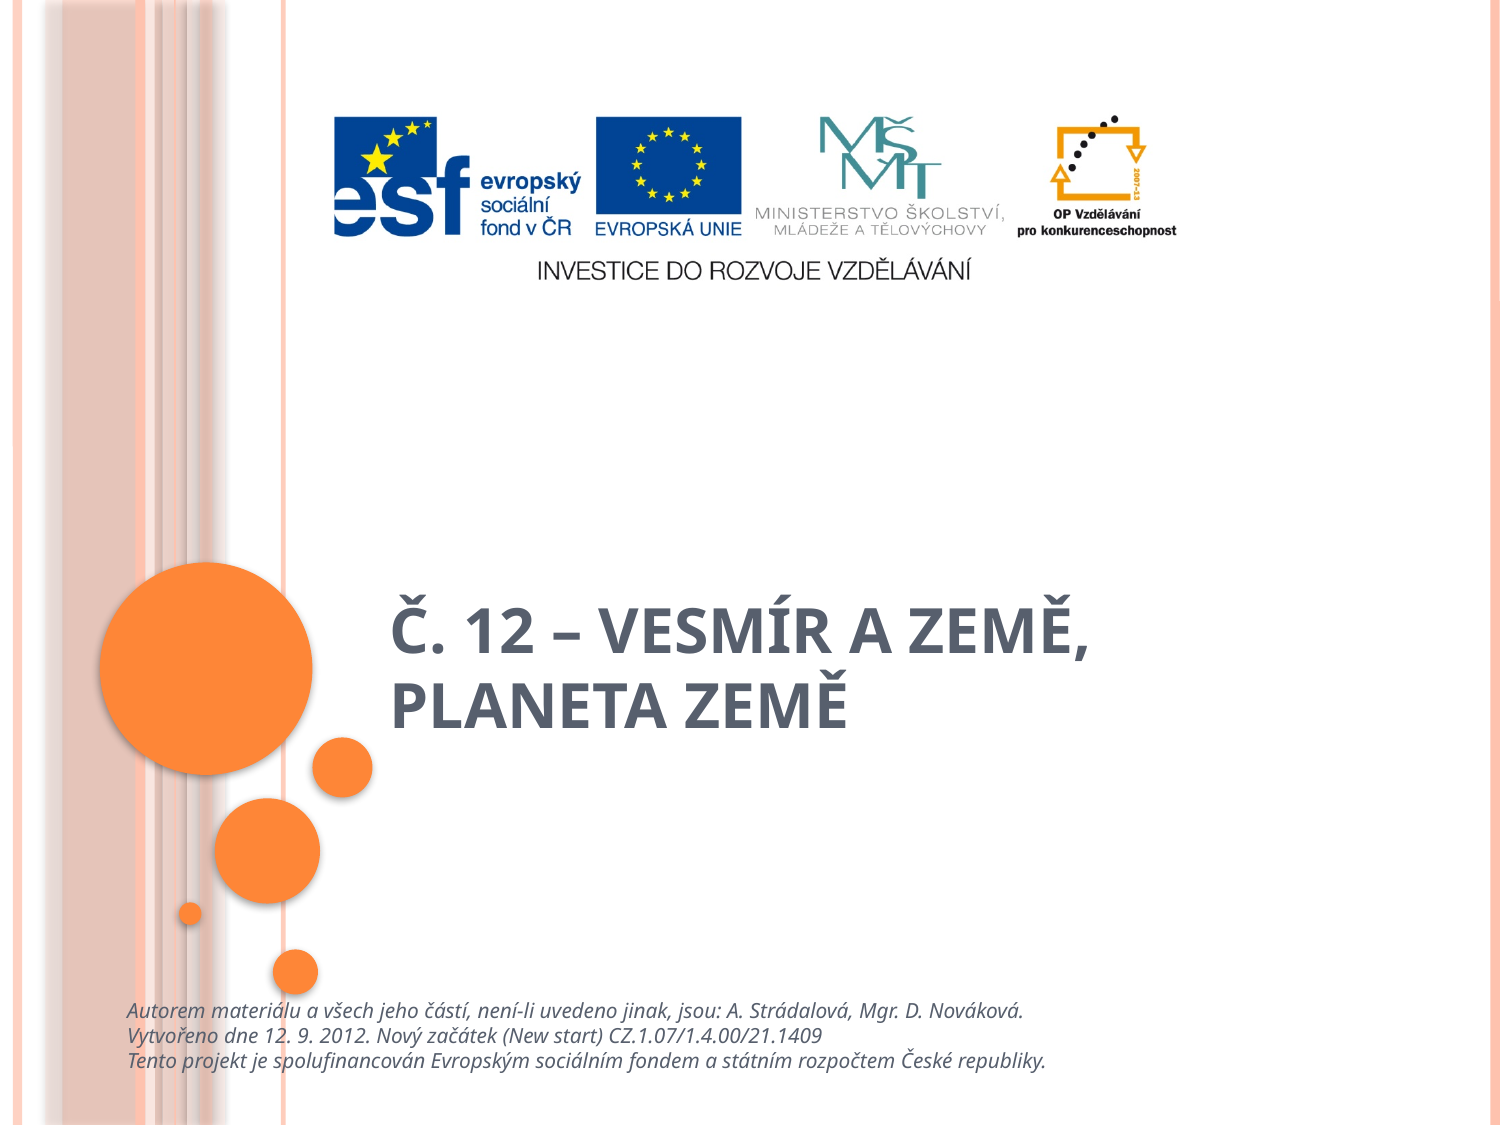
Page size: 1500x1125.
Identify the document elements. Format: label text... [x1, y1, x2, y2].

picture [288, 77, 1234, 310]
title č. 12 – Vesmír a Země, planeta Země [375, 512, 1388, 824]
footer Autorem materiálu a všech jeho částí, není-li uvedeno jinak, jsou: A. Strádalová, Mgr. D. Nováková. Vytvořeno dne 12. 9. 2012. Nový začátek (New start) CZ.1.07/1.4.00/21.1409 Tento projekt je spolufinancován Evropským sociálním fondem a státním rozpočtem České republiky. [112, 975, 1353, 1094]
